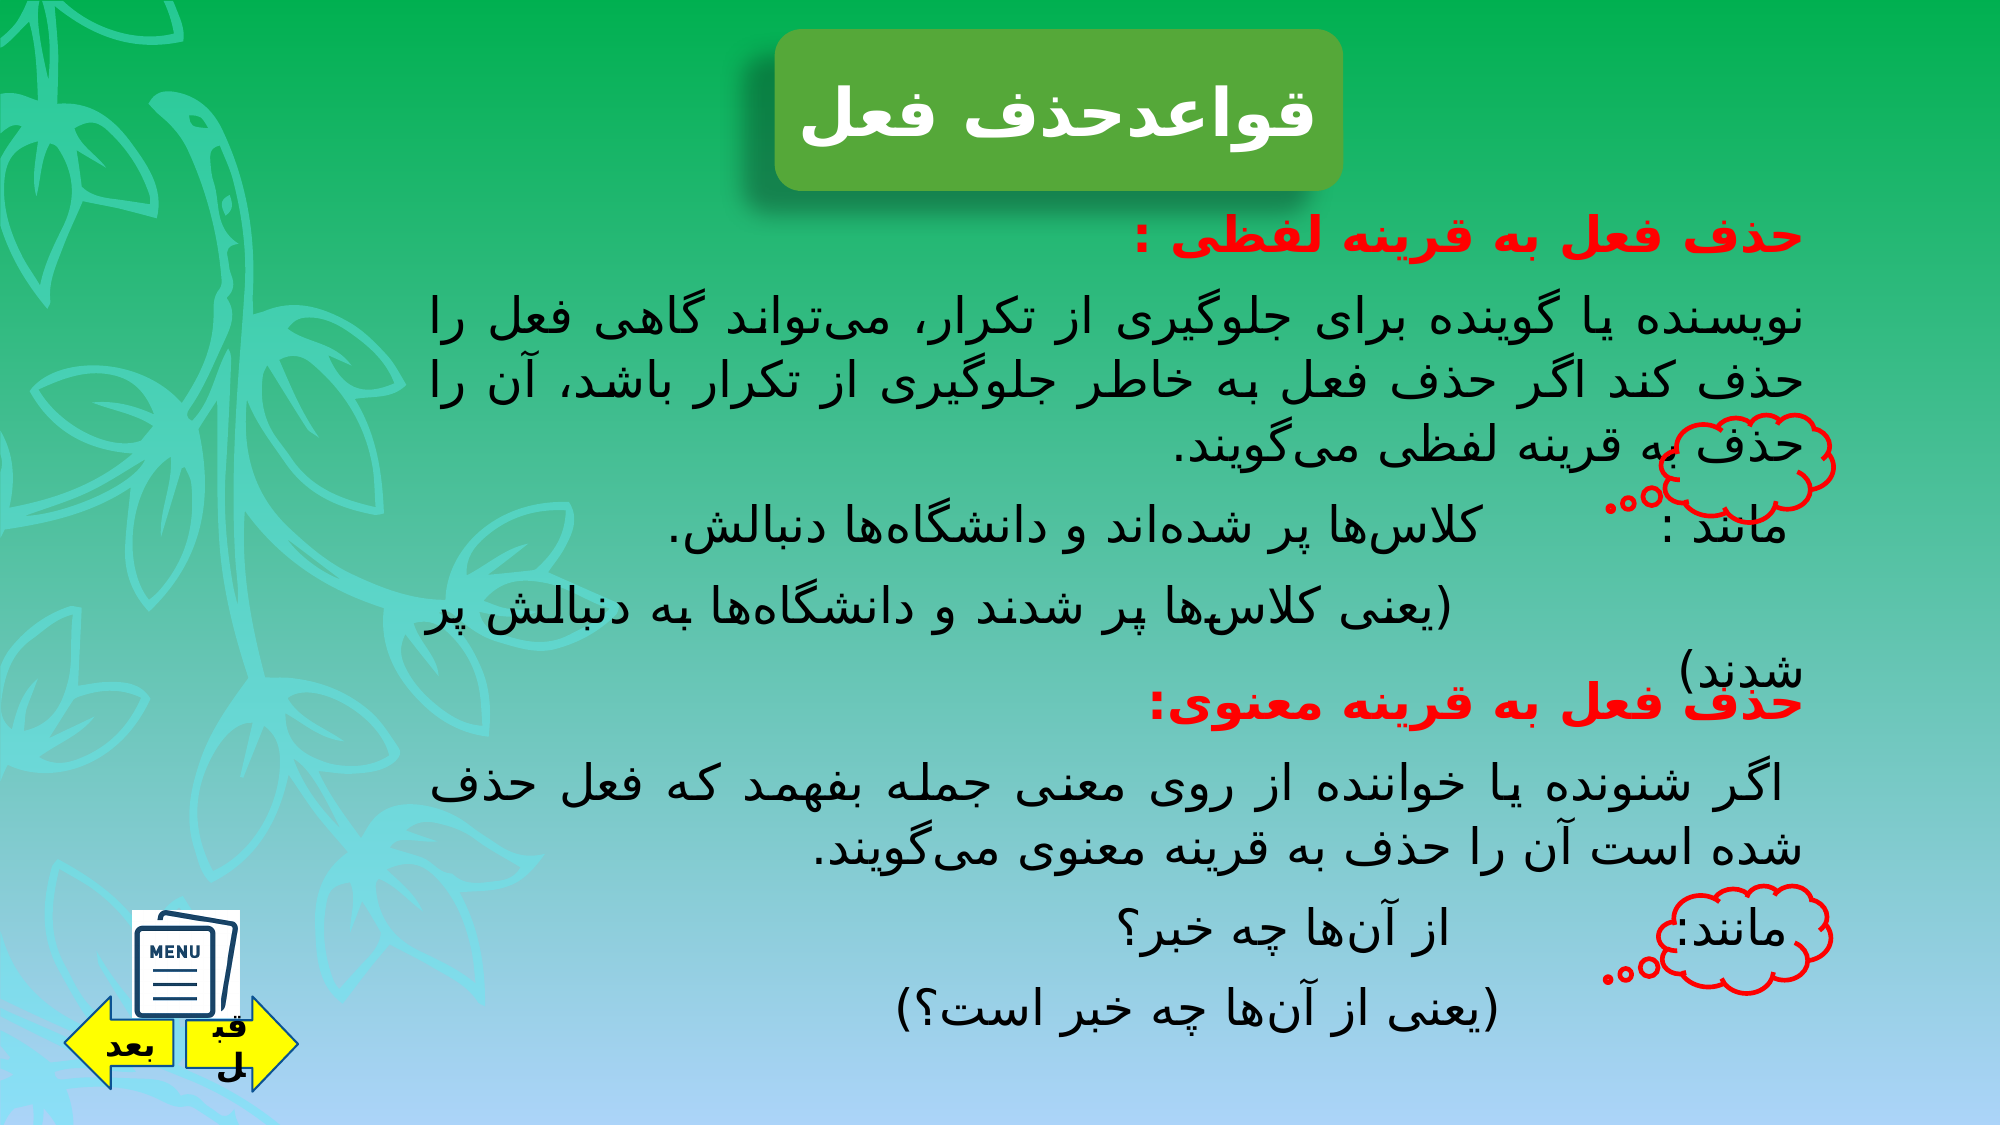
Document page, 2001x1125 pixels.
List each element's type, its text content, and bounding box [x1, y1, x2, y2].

text_box [1621, 496, 1636, 511]
text_box حذف فعل به قرینه معنوی: اگر شنونده یا خواننده از روی معنی جمله بفهمد که فعل حذف شده است آن را حذف به قرینه معنوی می‌گویند. مانند: از آن‌ها چه خبر؟ (یعنی از آن‌ها چه خبر است؟) [409, 657, 1821, 1044]
text_box حذف فعل به قرینه لفظی : نویسنده یا گوینده برای جلوگیری از تکرار، می‌تواند گاهی فعل را حذف کند اگر حذف فعل به خاطر جلوگیری از تکرار باشد، آن را حذف به قرینه لفظی می‌گویند. مانند : کلاس‌ها پر شده‌اند و دانشگاه‌ها دنبالش. (یعنی کلاس‌ها پر شدند و دانشگاه‌ها به دنبالش پر شدند) [409, 191, 1821, 657]
text_box قبل [185, 995, 299, 1093]
text_box [1659, 414, 1835, 524]
text_box [1606, 504, 1615, 513]
text_box [1604, 975, 1613, 984]
text_box [1639, 957, 1660, 978]
text_box بعد [63, 995, 175, 1091]
text_box [1641, 486, 1662, 507]
text_box [1618, 967, 1633, 982]
text_box قواعدحذف فعل [773, 28, 1345, 193]
picture [132, 910, 240, 1018]
text_box [1657, 884, 1832, 995]
